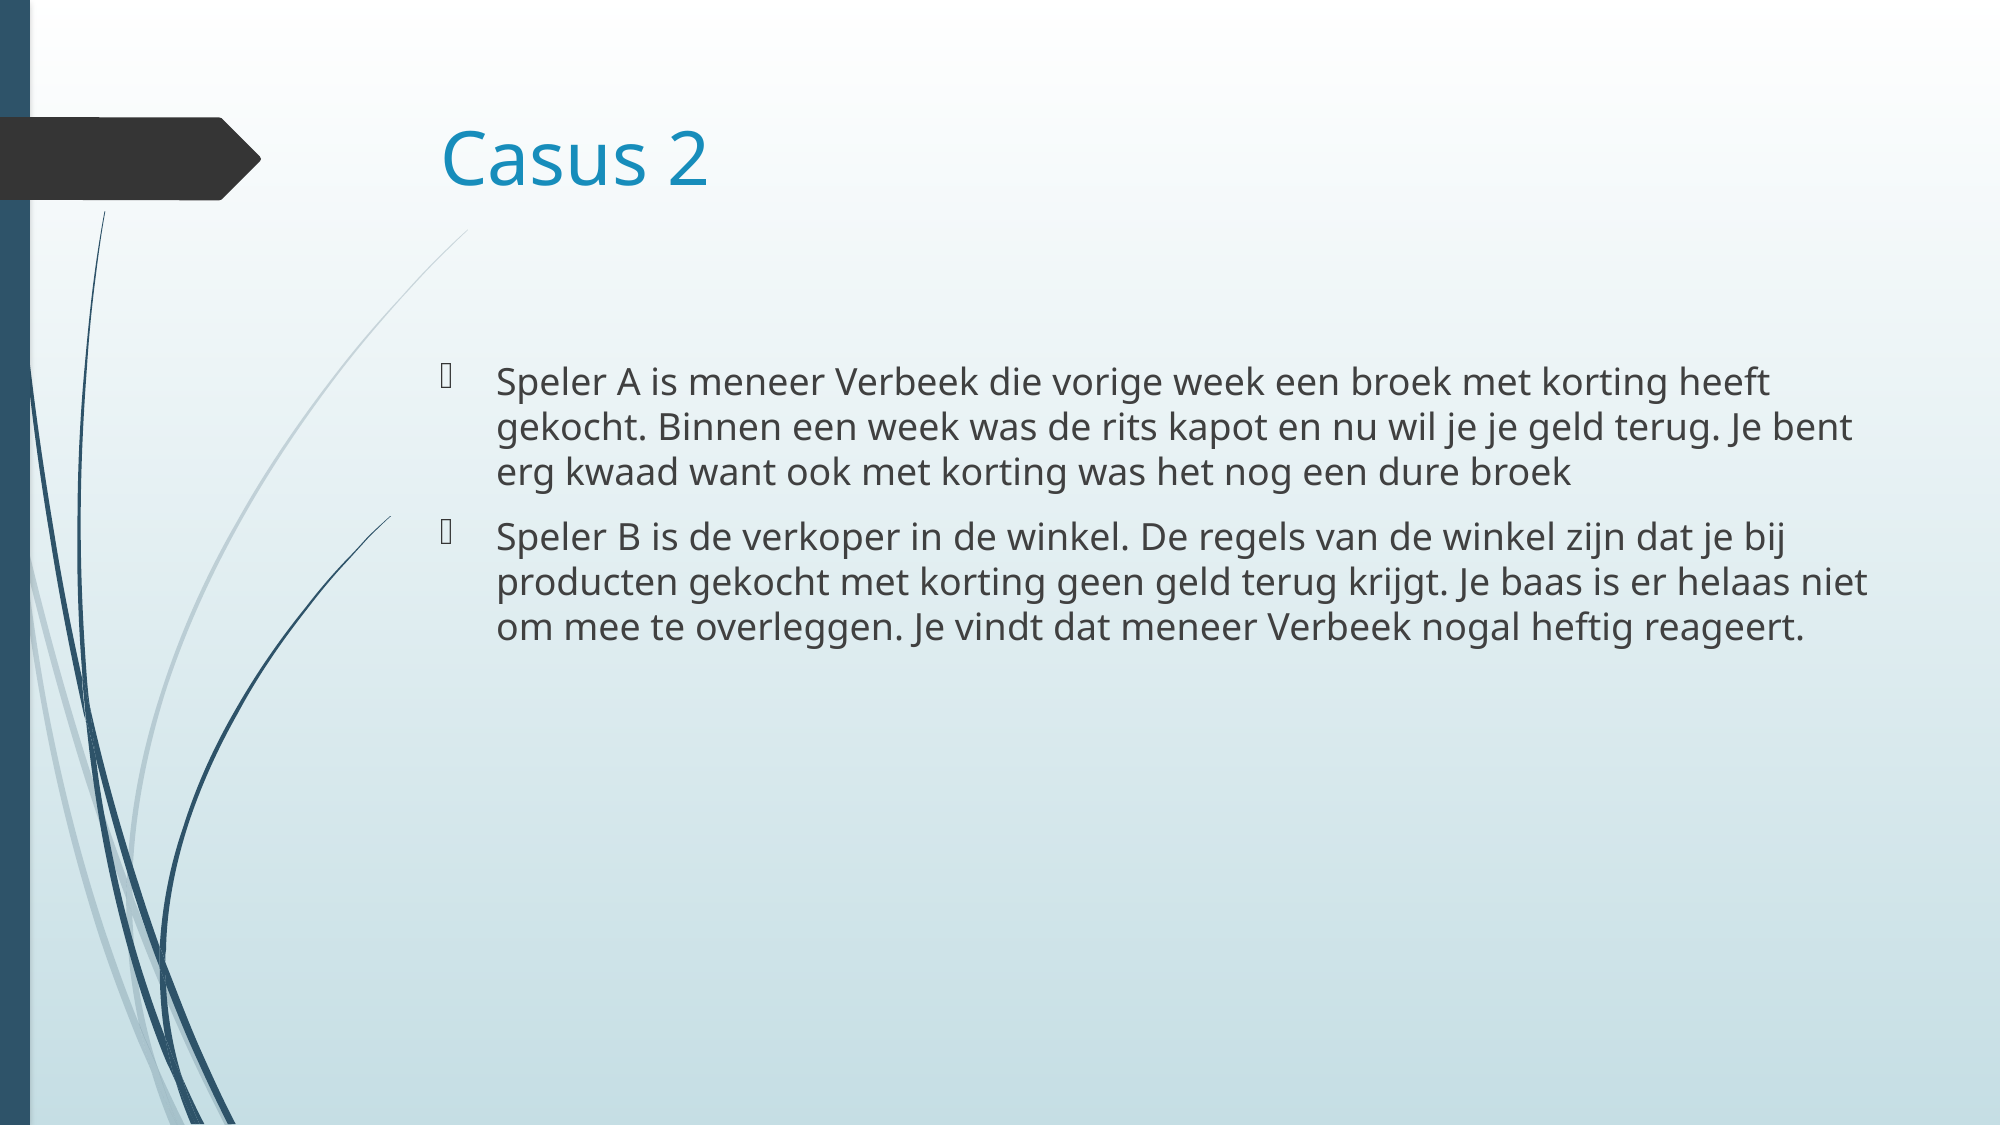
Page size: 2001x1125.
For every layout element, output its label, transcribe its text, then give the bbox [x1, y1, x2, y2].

title Casus 2 [425, 102, 1888, 313]
list Speler A is meneer Verbeek die vorige week een broek met korting heeft gekocht. Binnen een week was de rits kapot en nu wil je je geld terug. Je bent erg kwaad want ook met korting was het nog een dure broek Speler B is de verkoper in de winkel. De regels van de winkel zijn dat je bij producten gekocht met korting geen geld terug krijgt. Je baas is er helaas niet om mee te overleggen. Je vindt dat meneer Verbeek nogal heftig reageert. [424, 350, 1888, 970]
